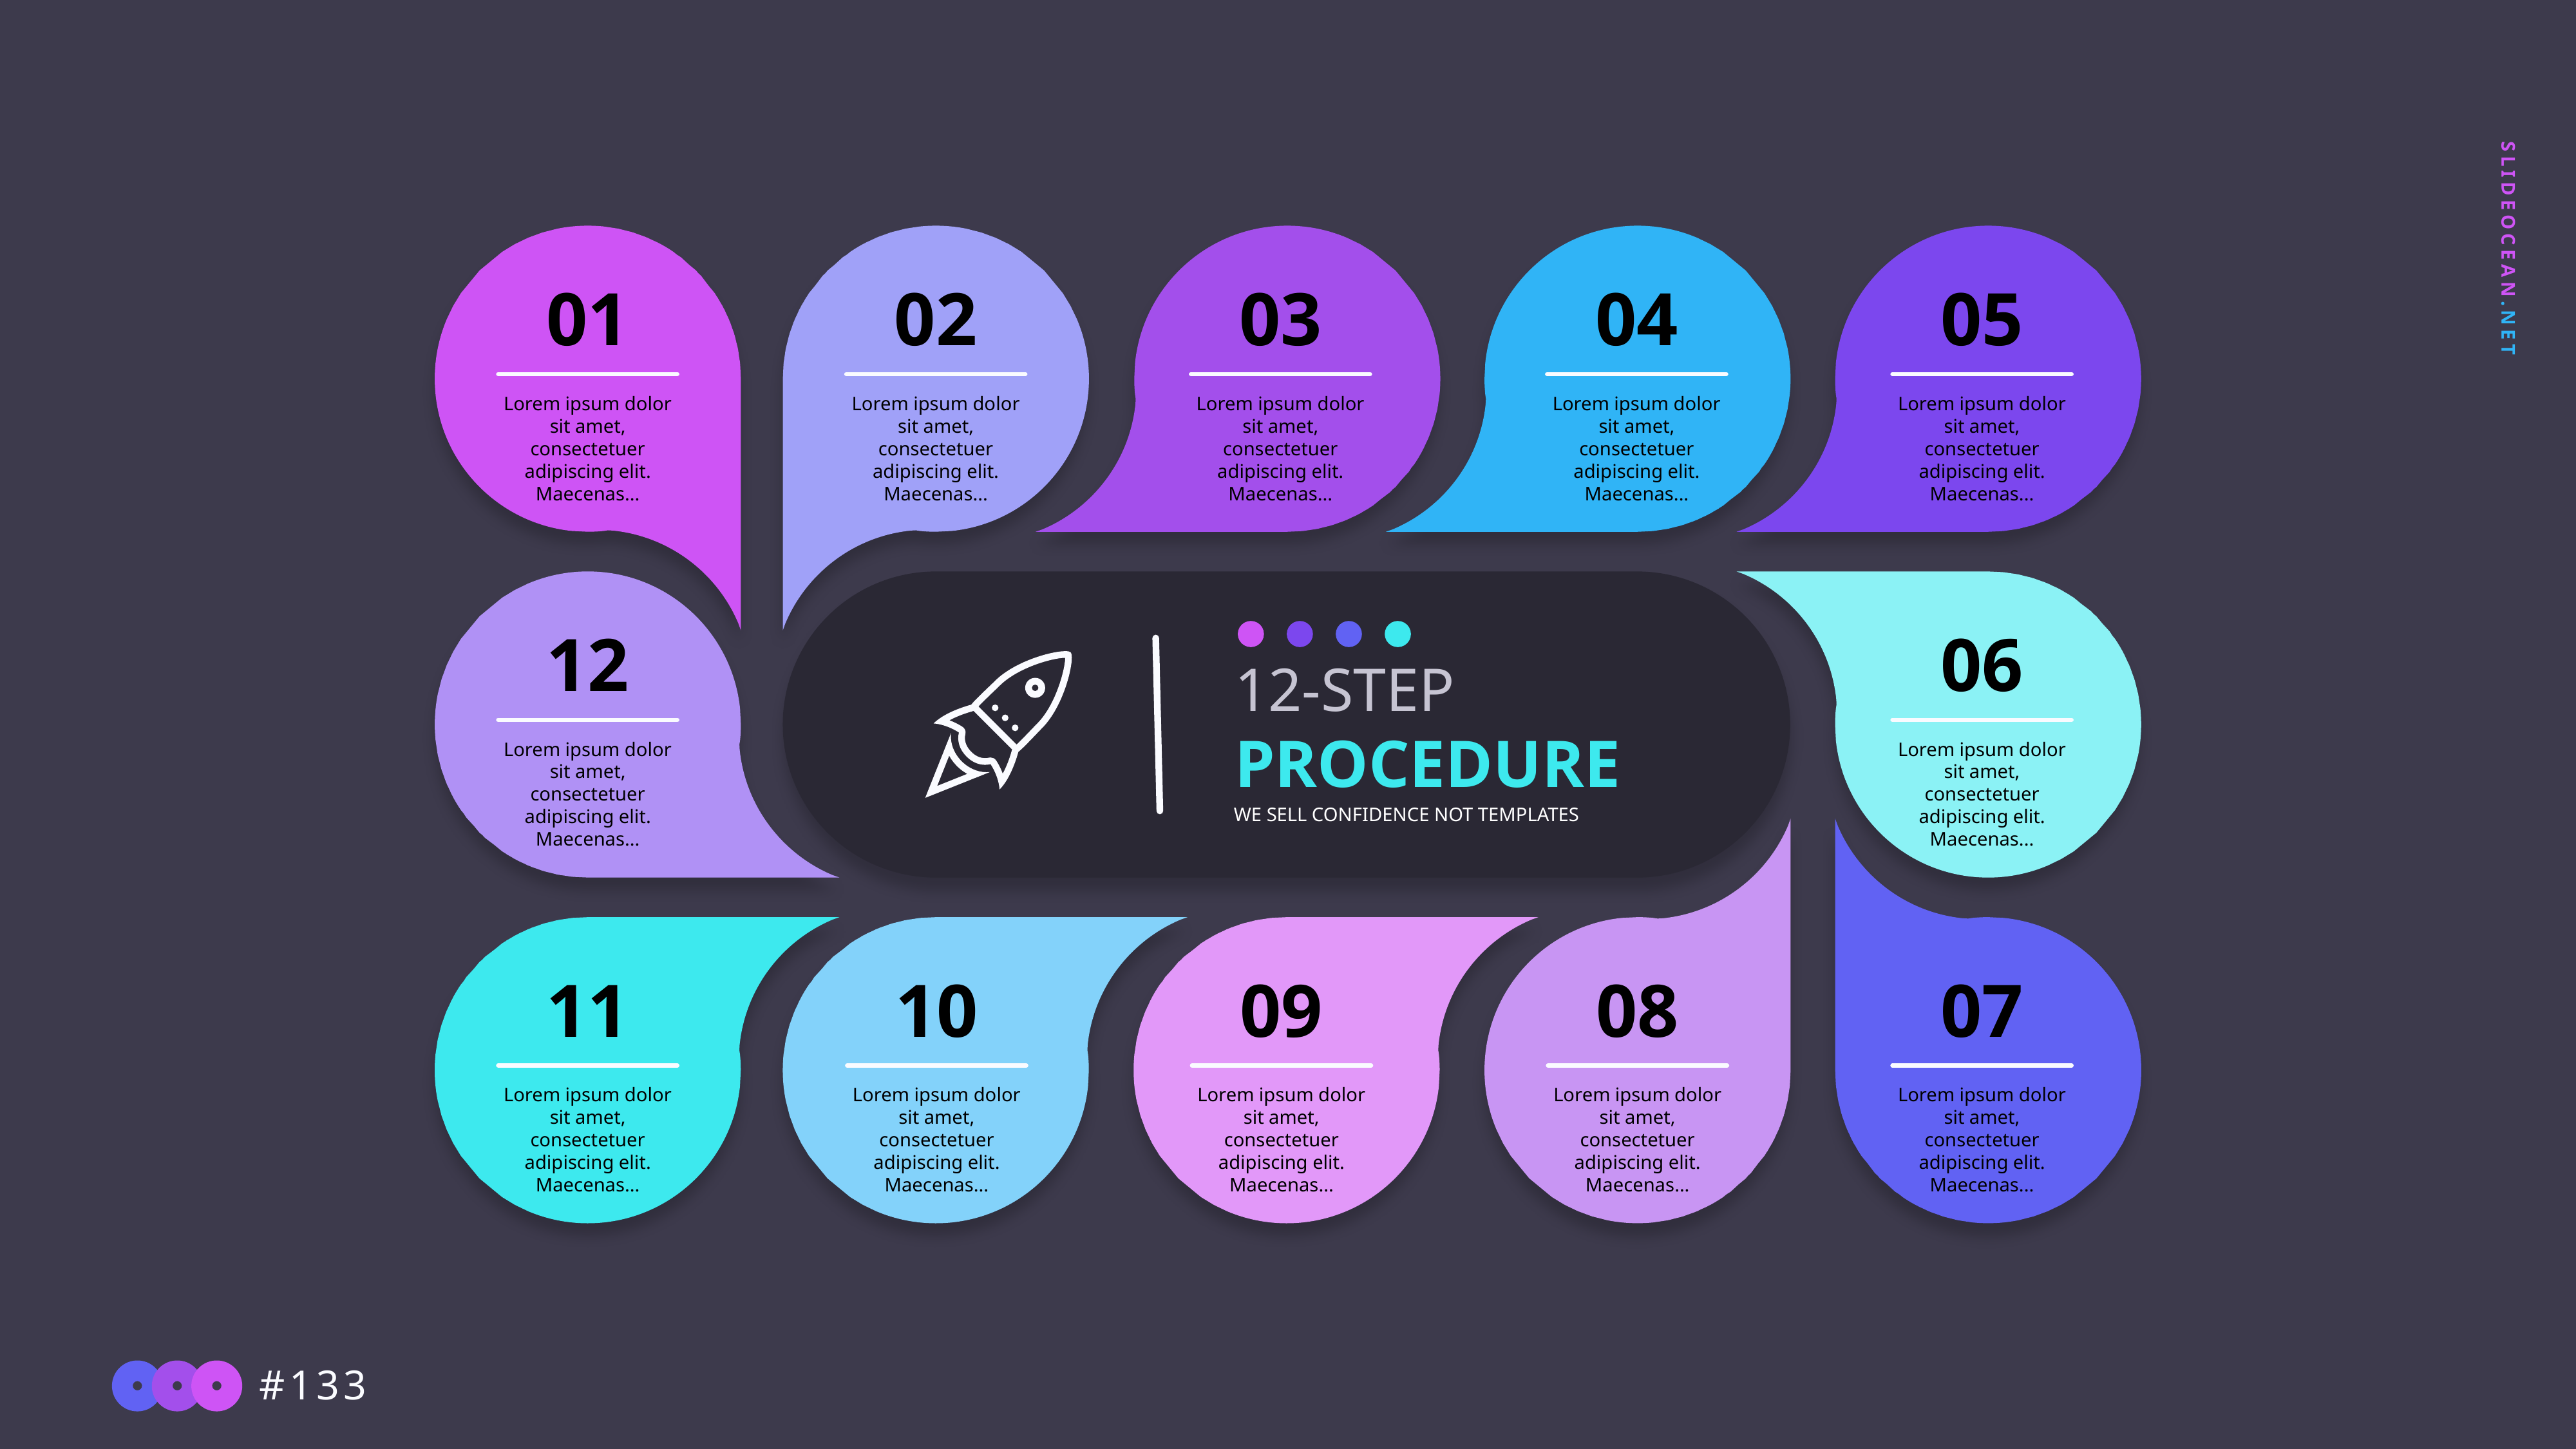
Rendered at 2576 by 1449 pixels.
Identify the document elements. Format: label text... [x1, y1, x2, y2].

text_box [840, 570, 1736, 879]
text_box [434, 225, 741, 571]
text_box [1236, 620, 1265, 649]
text_box [933, 651, 1072, 790]
text_box WE SELL CONFIDENCE NOT TEMPLATES [1224, 798, 1589, 830]
text_box [925, 733, 990, 798]
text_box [782, 916, 1133, 1224]
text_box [1133, 916, 1484, 1224]
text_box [1791, 225, 2142, 533]
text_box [434, 571, 840, 878]
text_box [1736, 571, 2142, 878]
text_box [1383, 620, 1412, 649]
text_box [1285, 620, 1314, 649]
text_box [1155, 638, 1160, 811]
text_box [782, 225, 1090, 631]
text_box #133 [259, 1359, 435, 1408]
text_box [434, 916, 782, 1224]
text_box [1835, 878, 2142, 1224]
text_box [1484, 818, 1791, 1224]
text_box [1090, 225, 1441, 533]
text_box 12-STEP PROCEDURE [1225, 647, 1631, 806]
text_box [1441, 225, 1791, 533]
text_box [1334, 620, 1363, 649]
